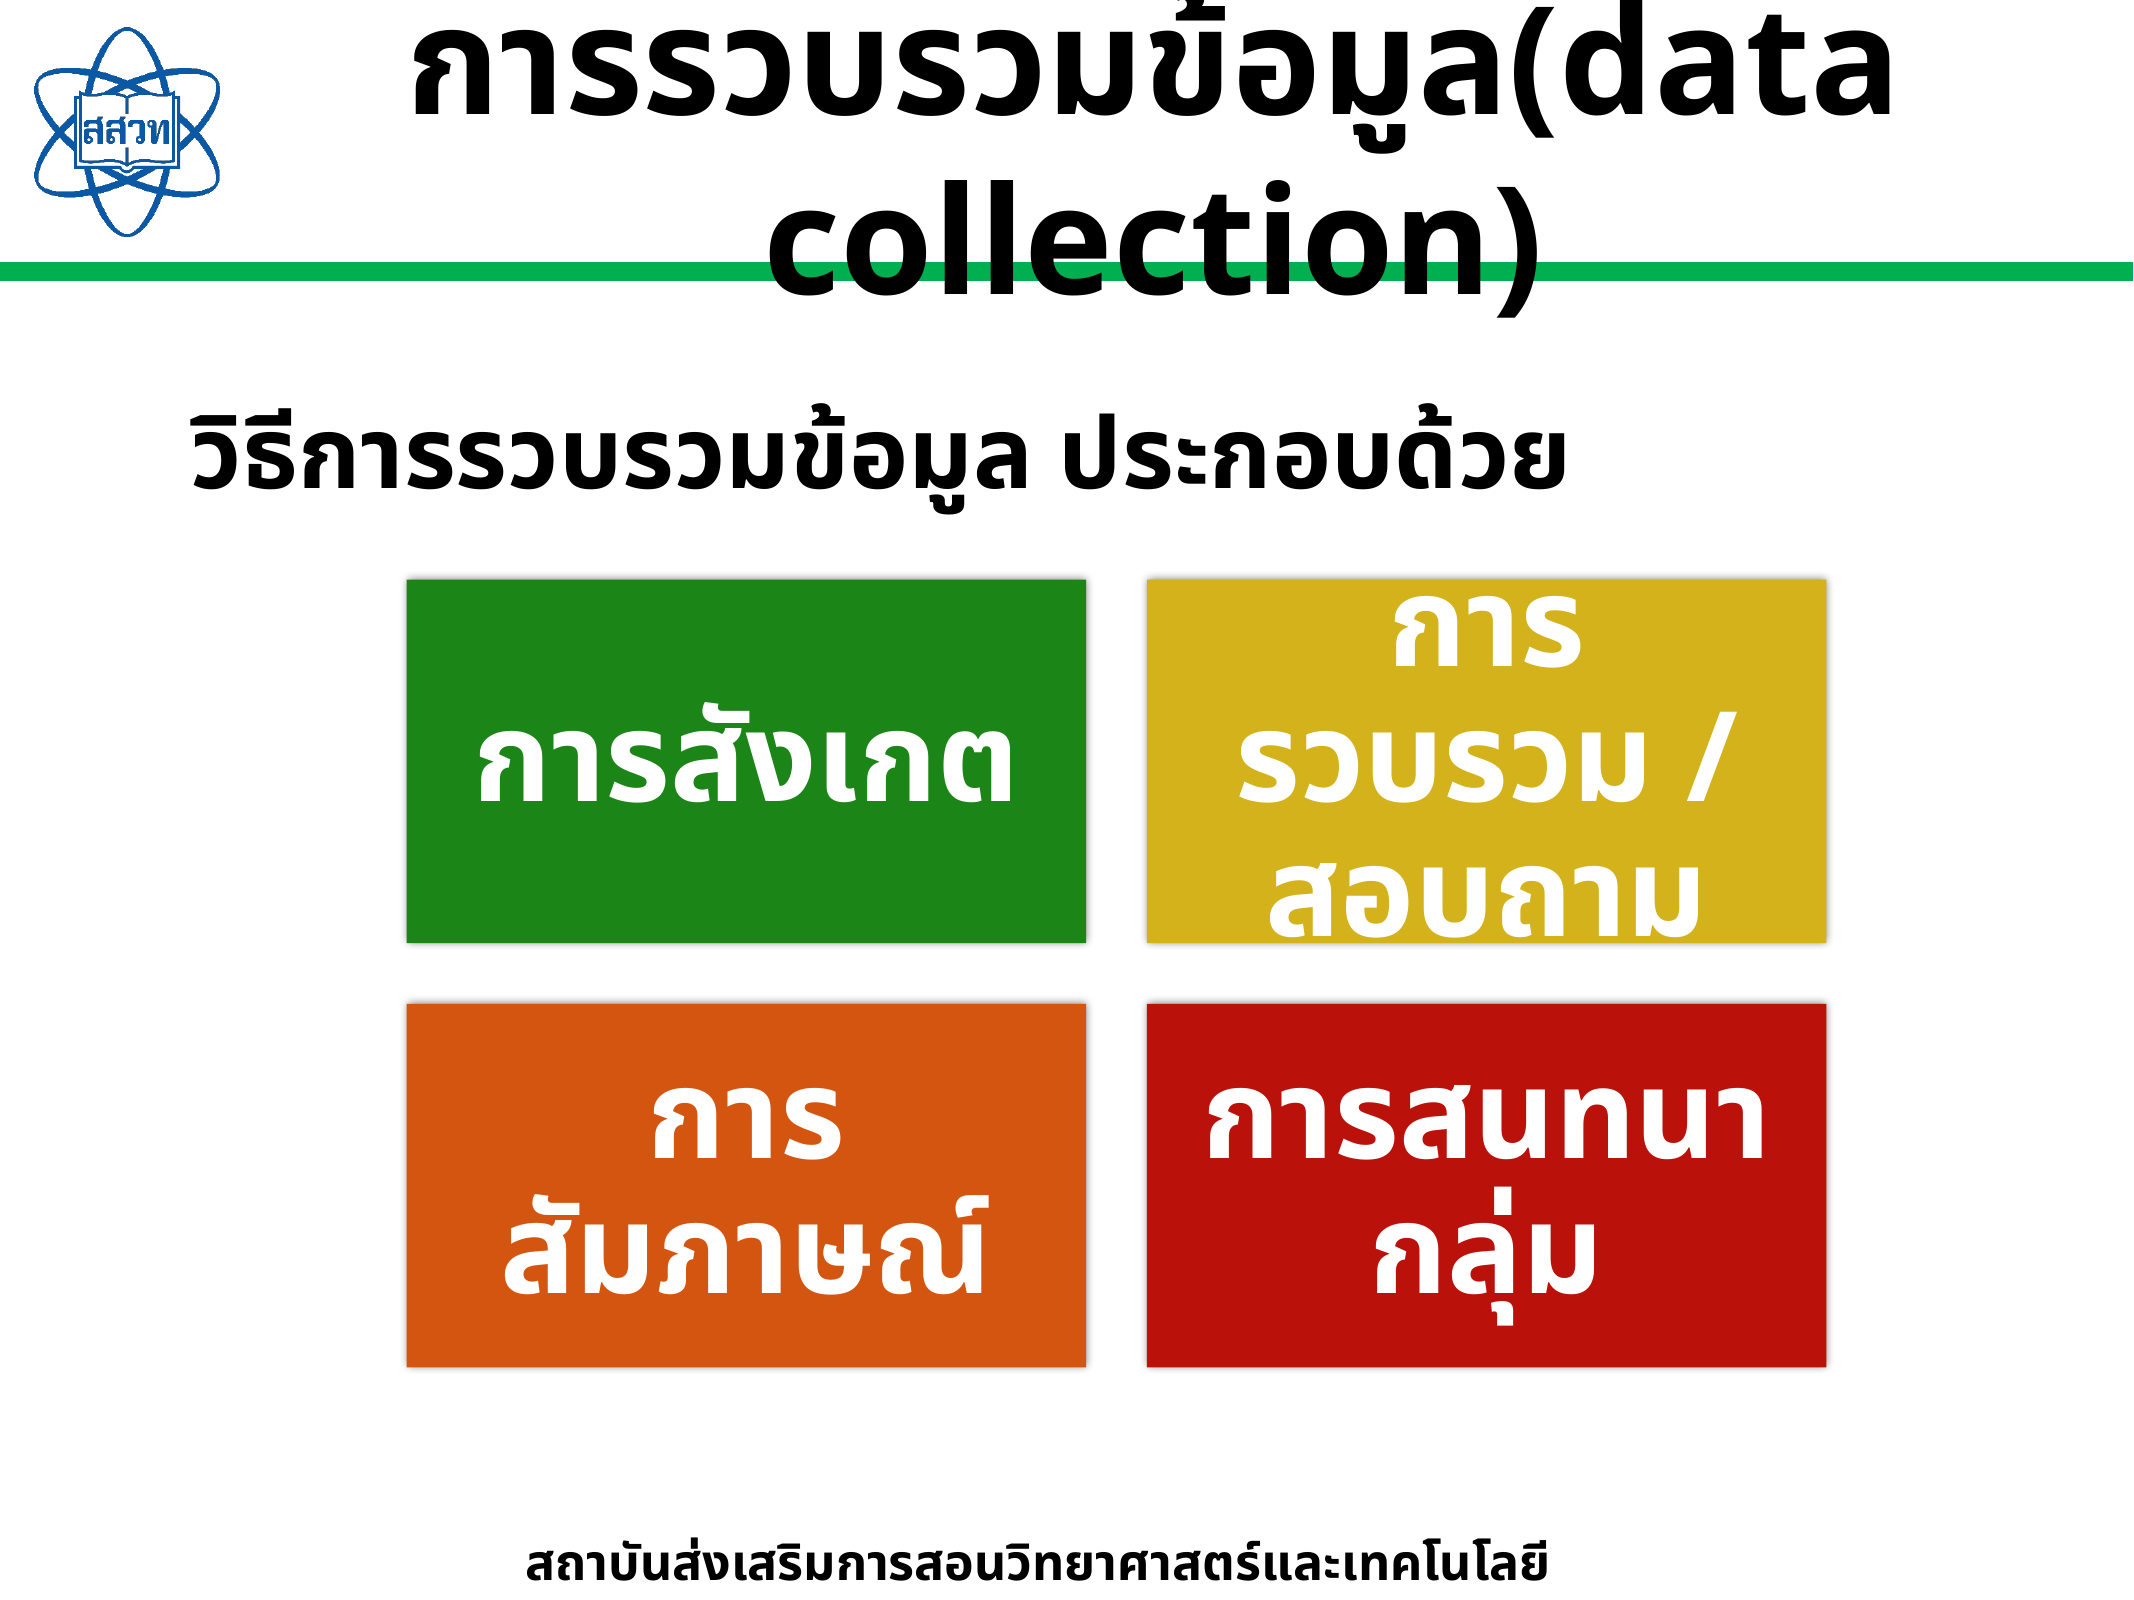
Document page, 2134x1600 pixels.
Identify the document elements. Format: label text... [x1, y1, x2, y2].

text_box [305, 579, 1928, 1368]
picture [33, 27, 220, 237]
text_box สถาบันส่งเสริมการสอนวิทยาศาสตร์และเทคโนโลยี [74, 1522, 2002, 1589]
text_box วิธีการรวบรวมข้อมูล ประกอบด้วย [175, 381, 1901, 516]
text_box การรวบรวมข้อมูล(data collection) [305, 0, 2002, 269]
text_box การรวบรวมข้อมูล(data collection) [305, 274, 2002, 333]
